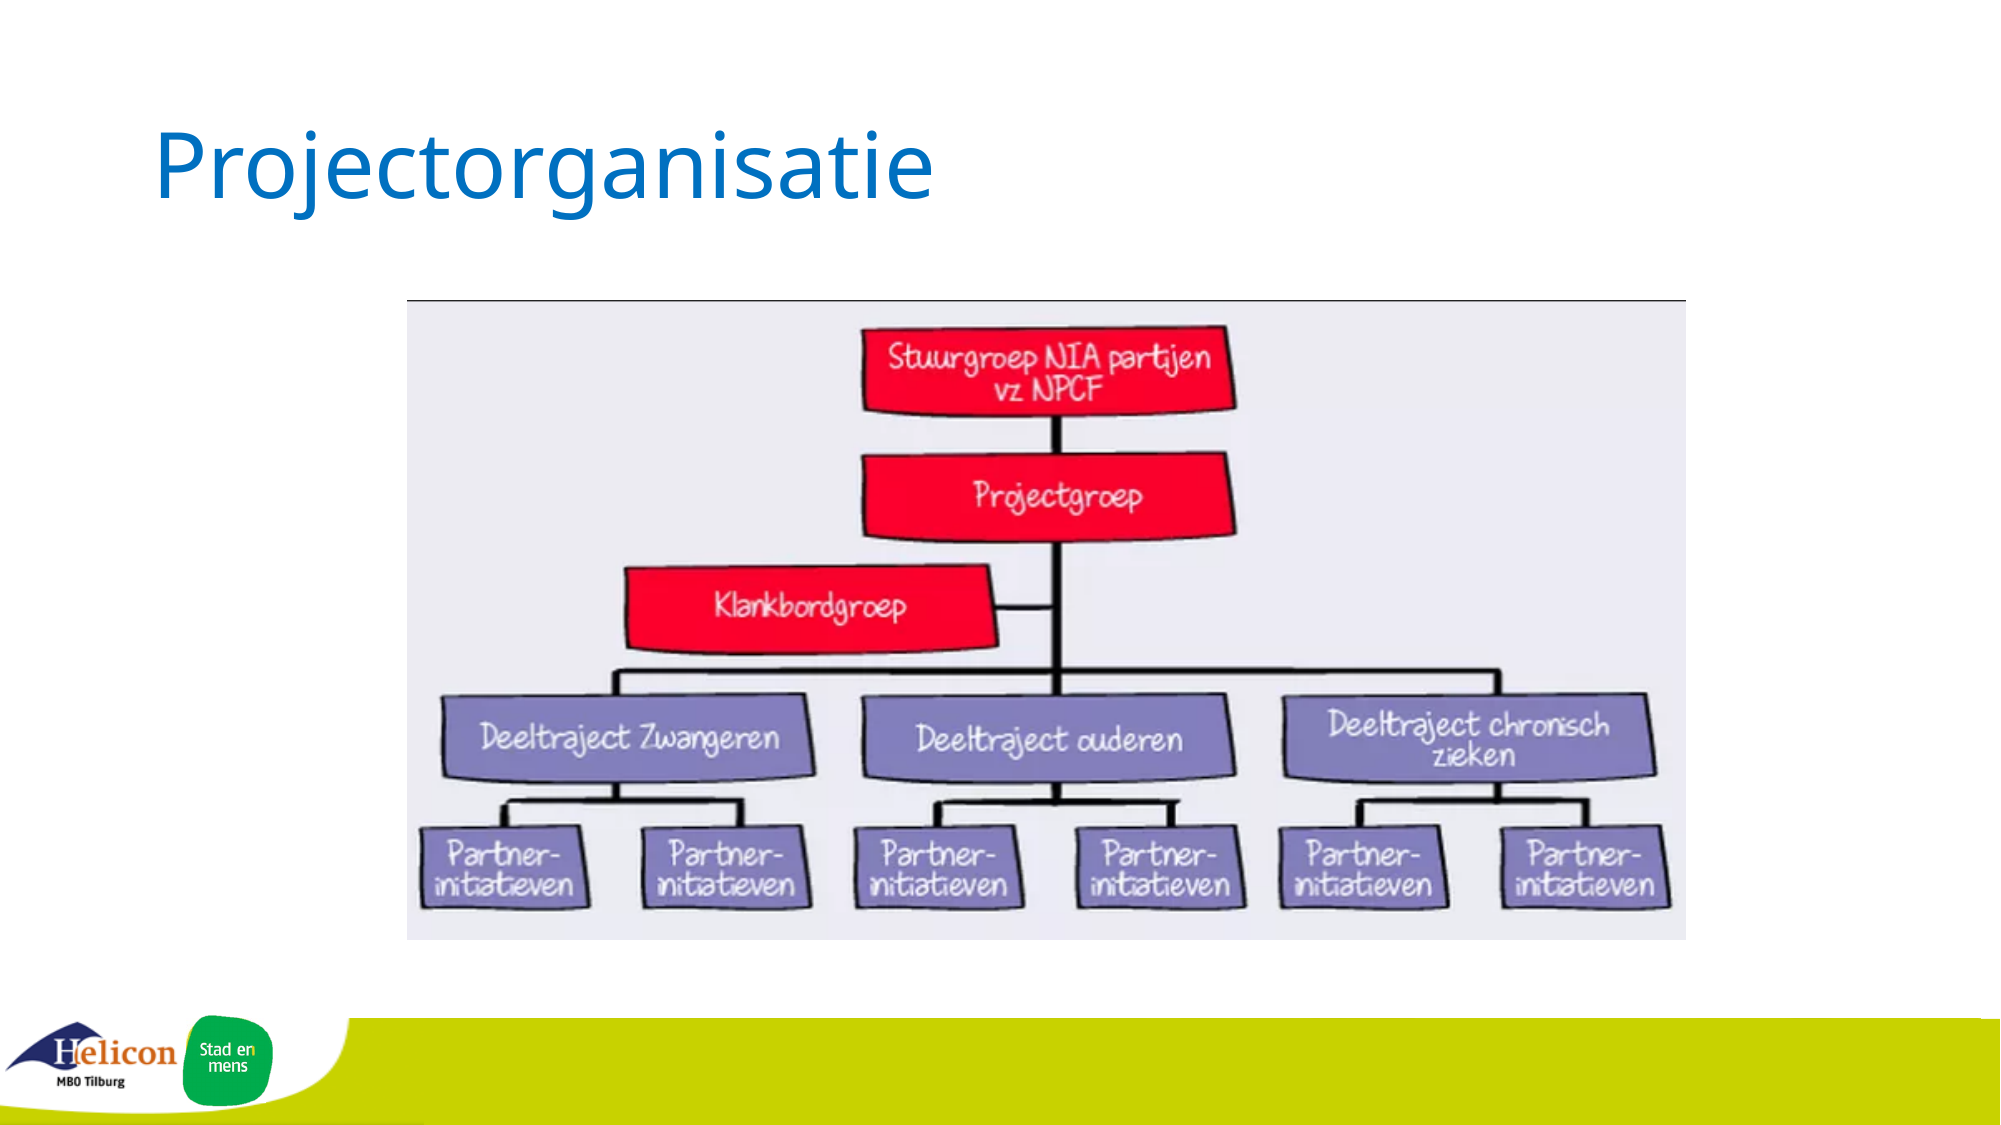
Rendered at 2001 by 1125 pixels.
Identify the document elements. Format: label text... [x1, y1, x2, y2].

title Projectorganisatie [137, 59, 1863, 278]
picture [0, 1013, 424, 1125]
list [407, 300, 1686, 940]
